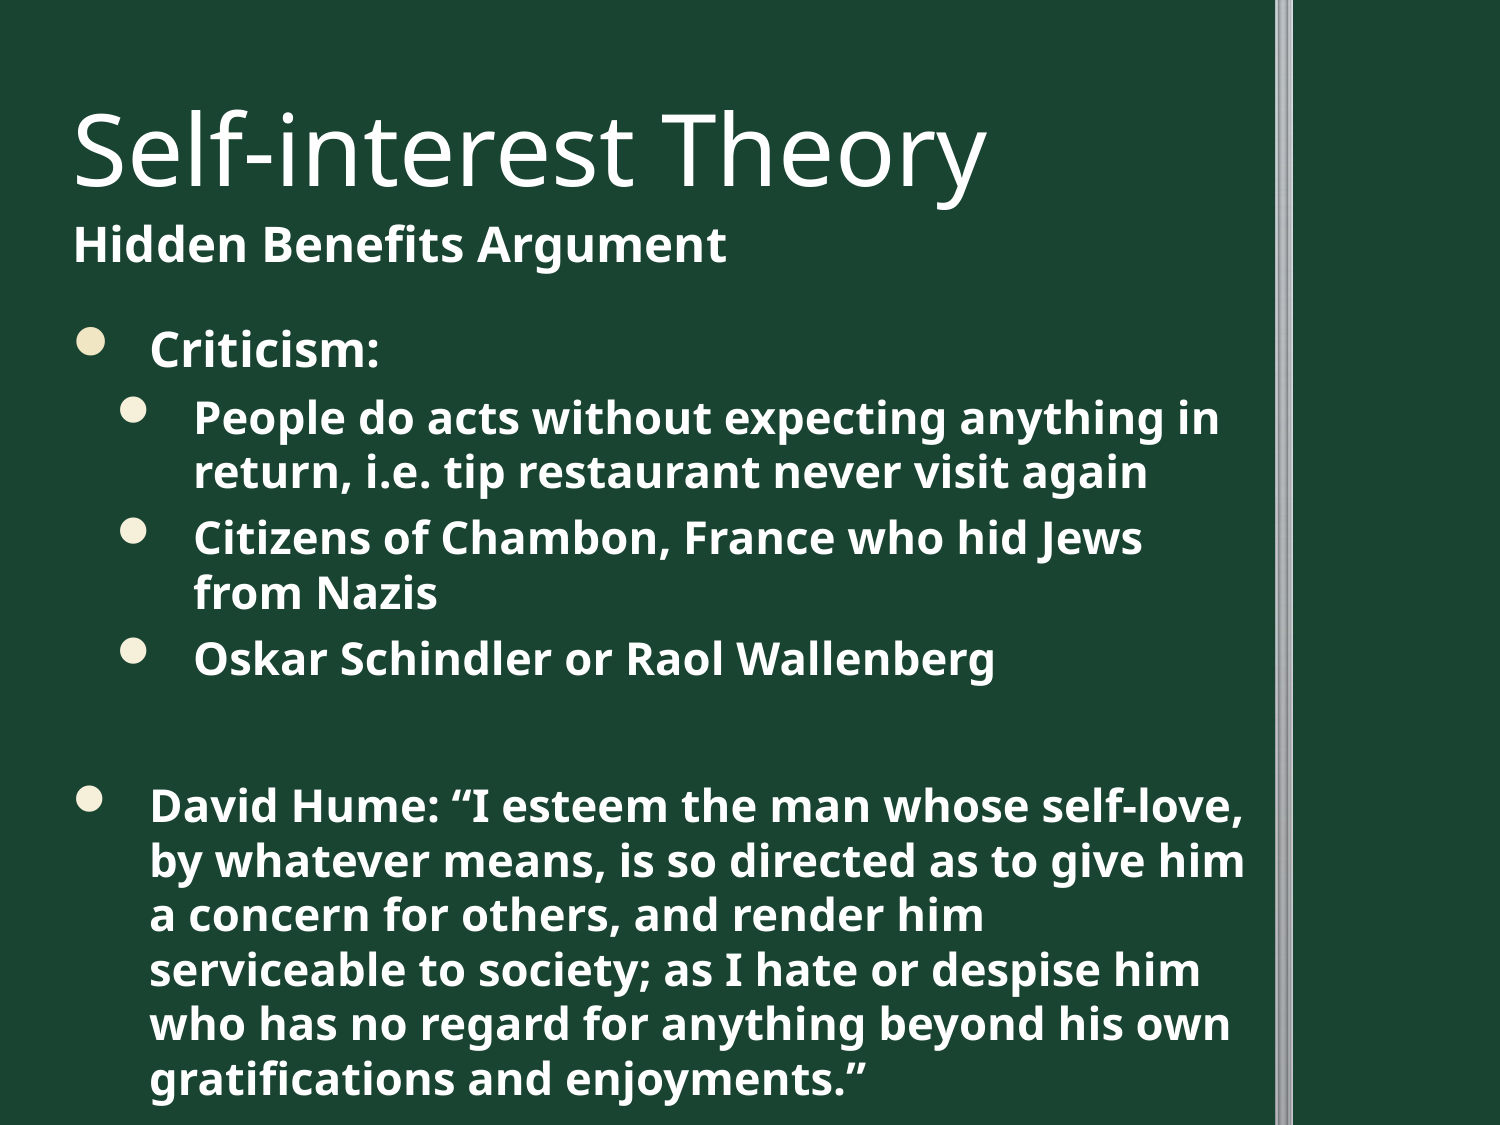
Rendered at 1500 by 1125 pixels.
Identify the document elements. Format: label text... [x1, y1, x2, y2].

picture [1275, 0, 1293, 1125]
title Self-interest Theory [57, 86, 1220, 206]
list Hidden Benefits Argument Criticism: People do acts without expecting anything in return, i.e. tip restaurant never visit again Citizens of Chambon, France who hid Jews from Nazis Oskar Schindler or Raol Wallenberg David Hume: “I esteem the man whose self-love, by whatever means, is so directed as to give him a concern for others, and render him serviceable to society; as I hate or despise him who has no regard for anything beyond his own gratifications and enjoyments.” [57, 206, 1268, 1125]
